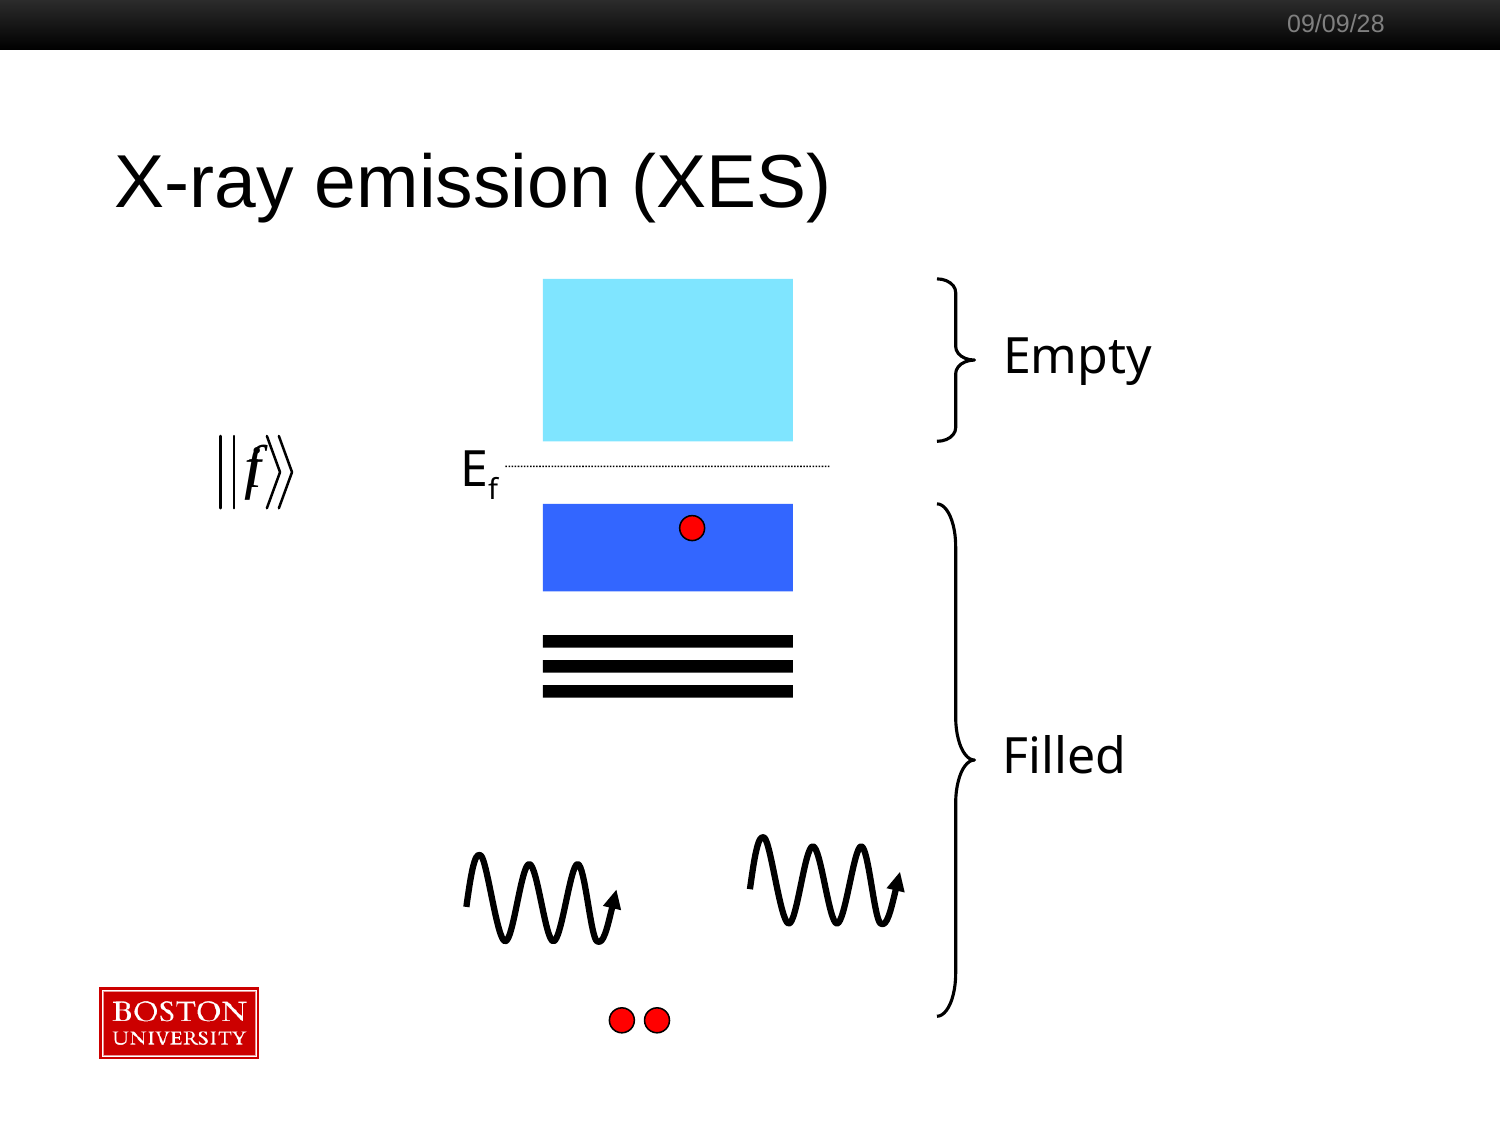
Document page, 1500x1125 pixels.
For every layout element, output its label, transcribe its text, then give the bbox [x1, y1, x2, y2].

text_box [749, 836, 904, 925]
text_box [542, 503, 793, 592]
picture [99, 987, 259, 1059]
text_box Filled [987, 716, 1142, 792]
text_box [208, 421, 305, 523]
text_box [609, 1007, 635, 1033]
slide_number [1087, 0, 1401, 51]
title X-ray emission (XES) [99, 124, 1401, 238]
text_box [542, 278, 793, 442]
text_box [936, 503, 975, 1017]
text_box [936, 278, 975, 442]
text_box [679, 515, 705, 541]
text_box [644, 1007, 670, 1033]
text_box Empty [988, 316, 1167, 392]
text_box [466, 854, 620, 942]
text_box Ef [445, 429, 514, 513]
